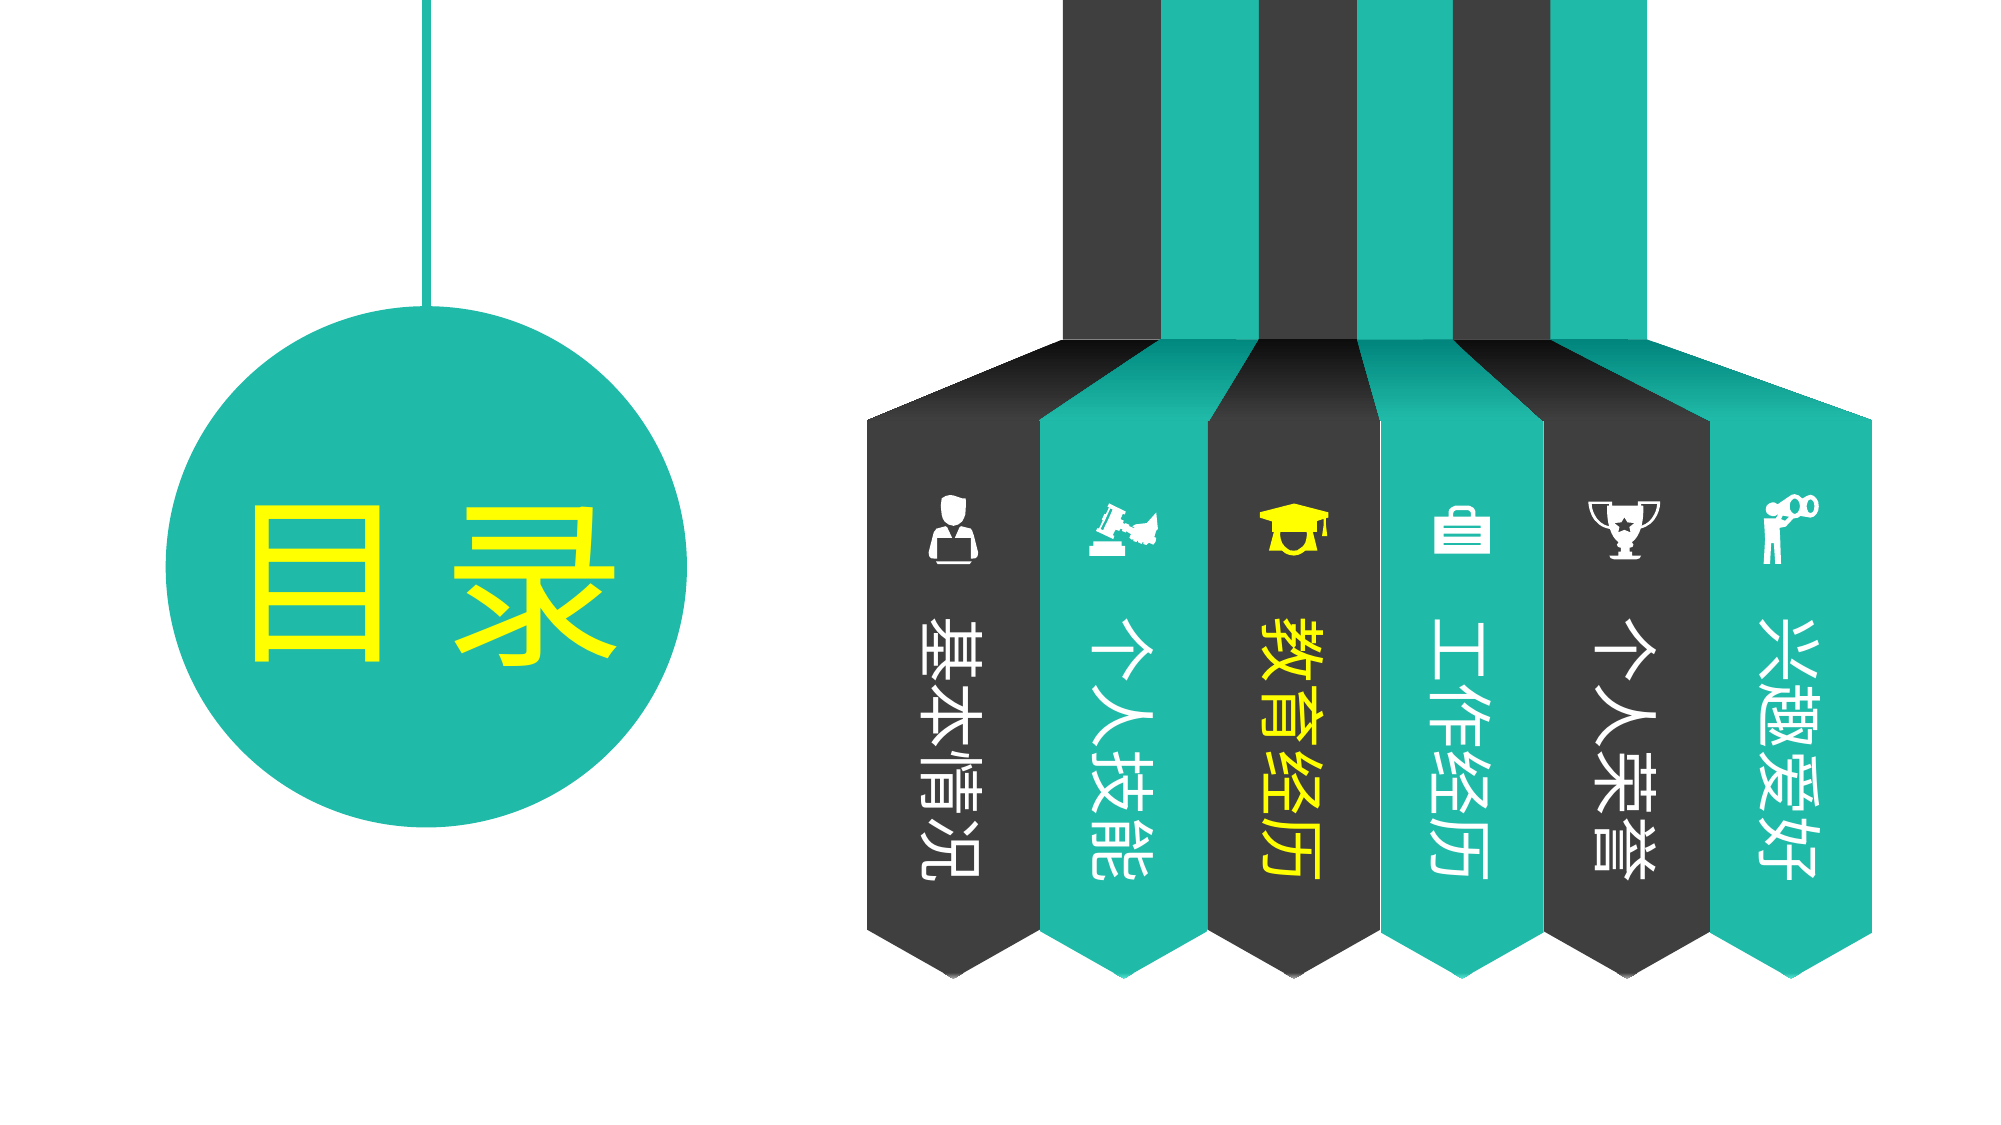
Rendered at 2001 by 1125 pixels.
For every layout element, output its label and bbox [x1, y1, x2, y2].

text_box [866, 0, 1873, 979]
text_box [166, 0, 686, 827]
